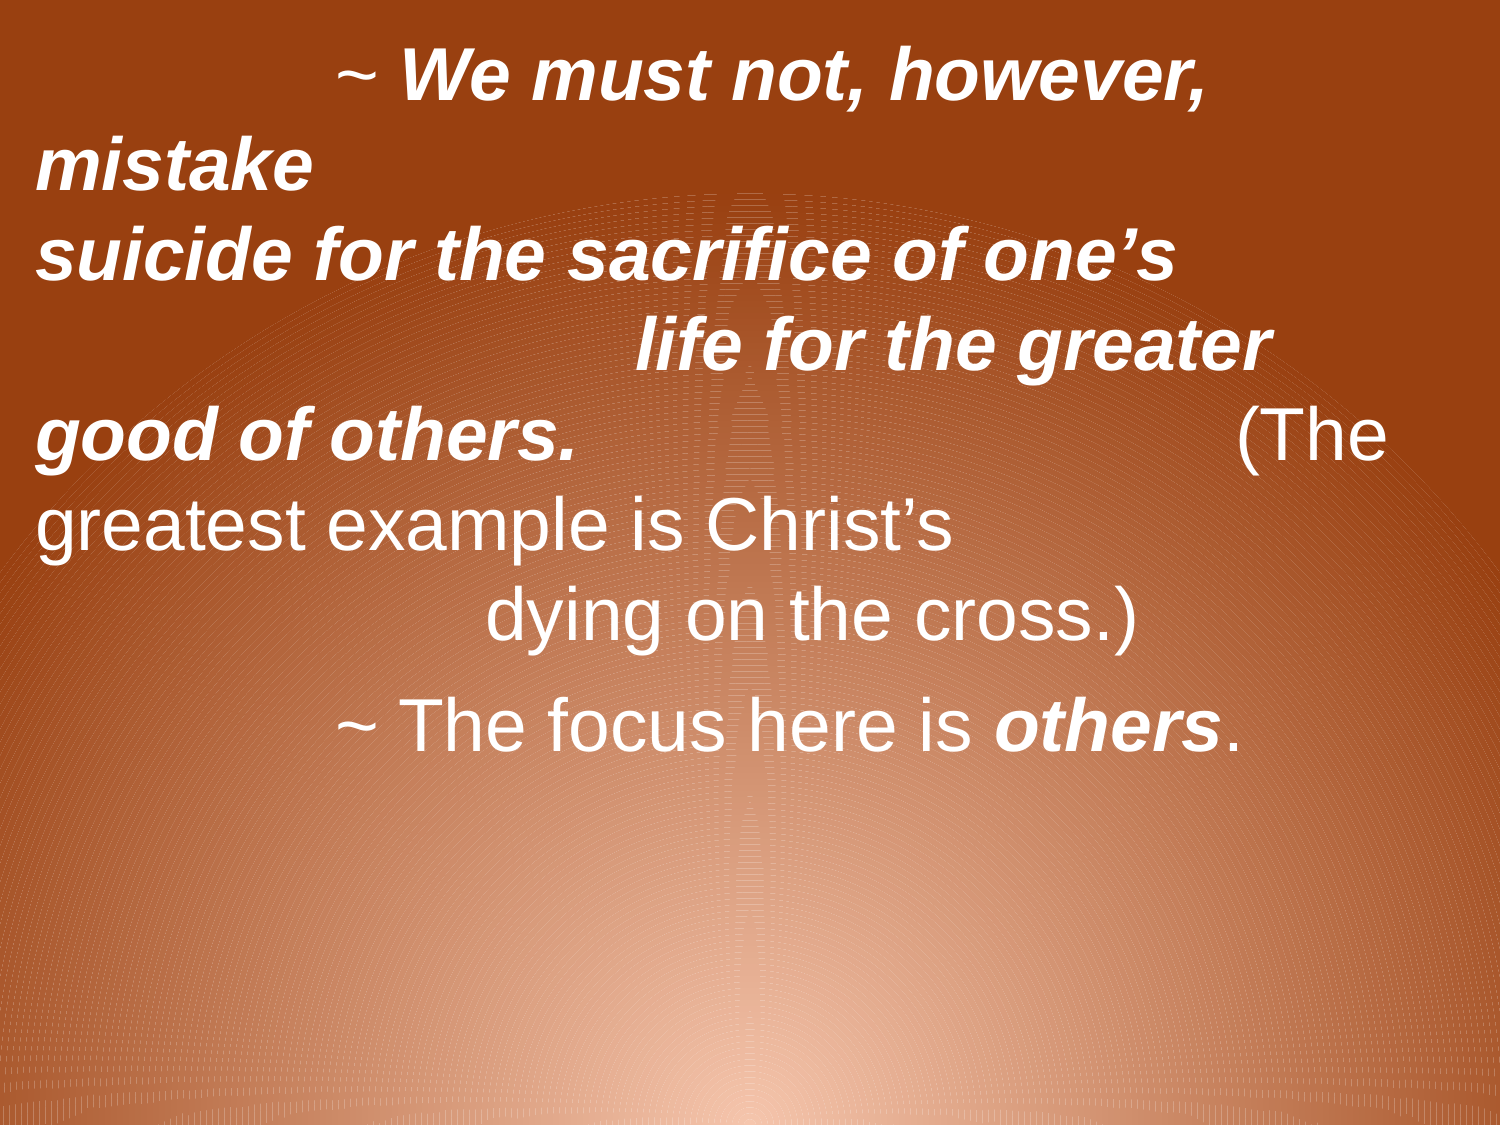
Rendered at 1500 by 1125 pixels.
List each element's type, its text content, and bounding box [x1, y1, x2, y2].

subtitle ~ We must not, however, mistake suicide for the sacrifice of one’s life for the greater good of others. (The greatest example is Christ’s dying on the cross.) ~ The focus here is others. [20, 18, 1482, 1104]
